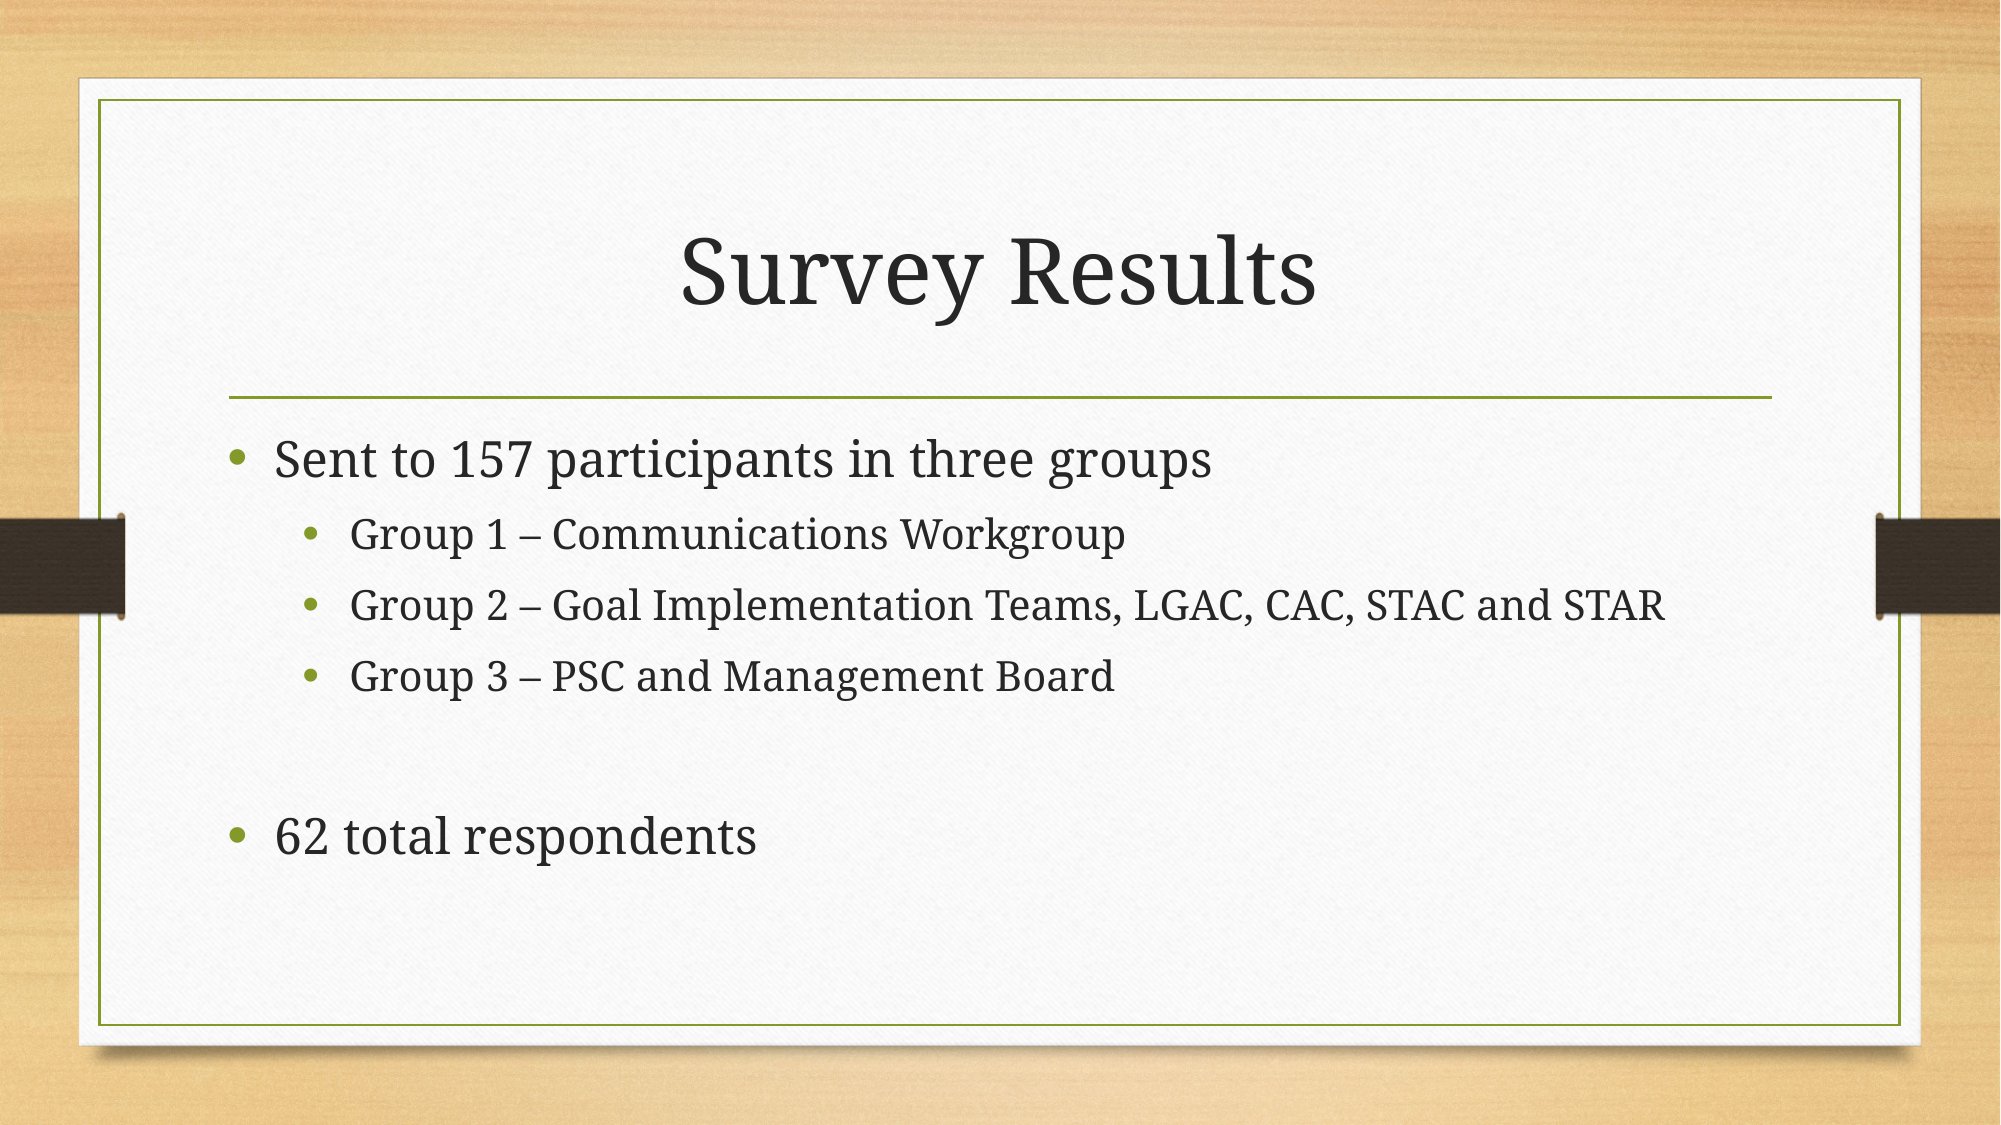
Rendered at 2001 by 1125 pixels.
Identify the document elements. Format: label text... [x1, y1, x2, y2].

picture [0, 0, 2001, 1125]
title Survey Results [212, 161, 1788, 375]
list Sent to 157 participants in three groups Group 1 – Communications Workgroup Group 2 – Goal Implementation Teams, LGAC, CAC, STAC and STAR Group 3 – PSC and Management Board 62 total respondents [212, 419, 1788, 964]
